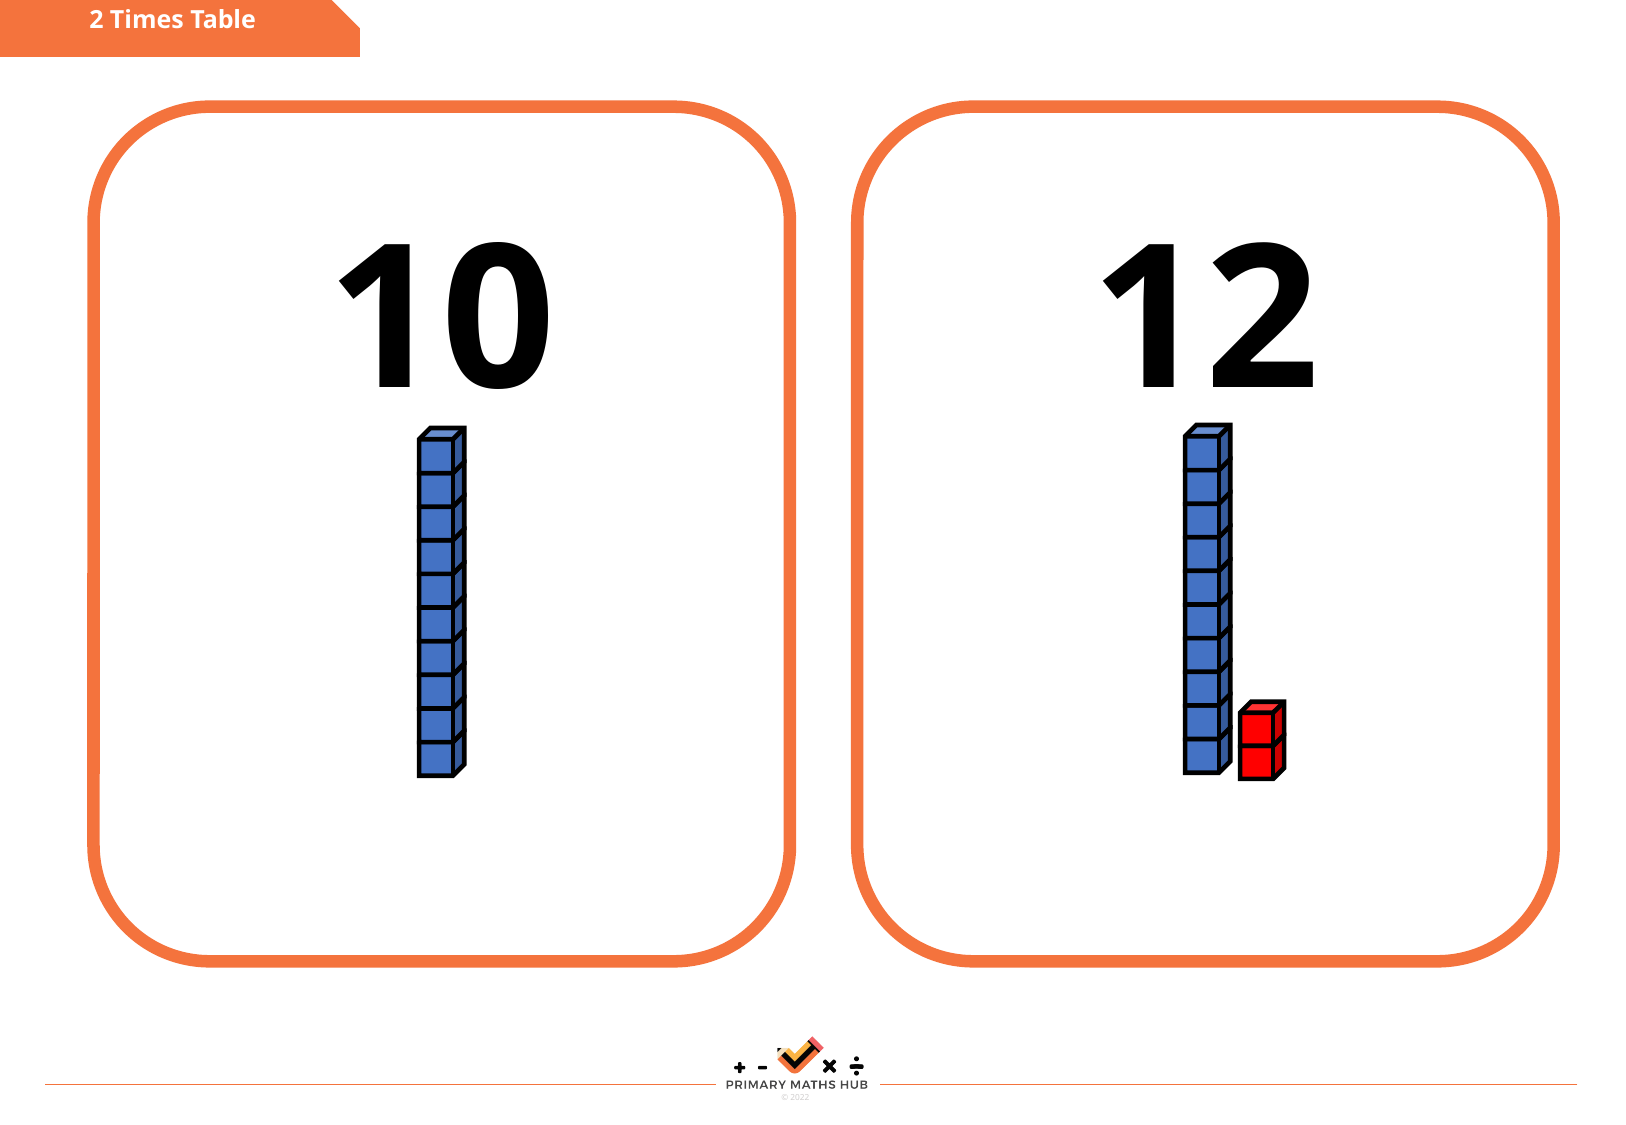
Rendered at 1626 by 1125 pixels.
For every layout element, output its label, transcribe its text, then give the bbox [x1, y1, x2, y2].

text_box © 2022 [720, 1084, 870, 1110]
picture [722, 1034, 872, 1094]
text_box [419, 427, 465, 776]
text_box [856, 209, 1555, 963]
text_box 2 Times Table [0, 0, 361, 58]
text_box [92, 207, 792, 963]
text_box 10 [93, 179, 790, 435]
text_box 12 [857, 179, 1554, 435]
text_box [1185, 424, 1231, 773]
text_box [1240, 701, 1285, 779]
text_box [100, 105, 783, 179]
text_box [864, 105, 1547, 179]
